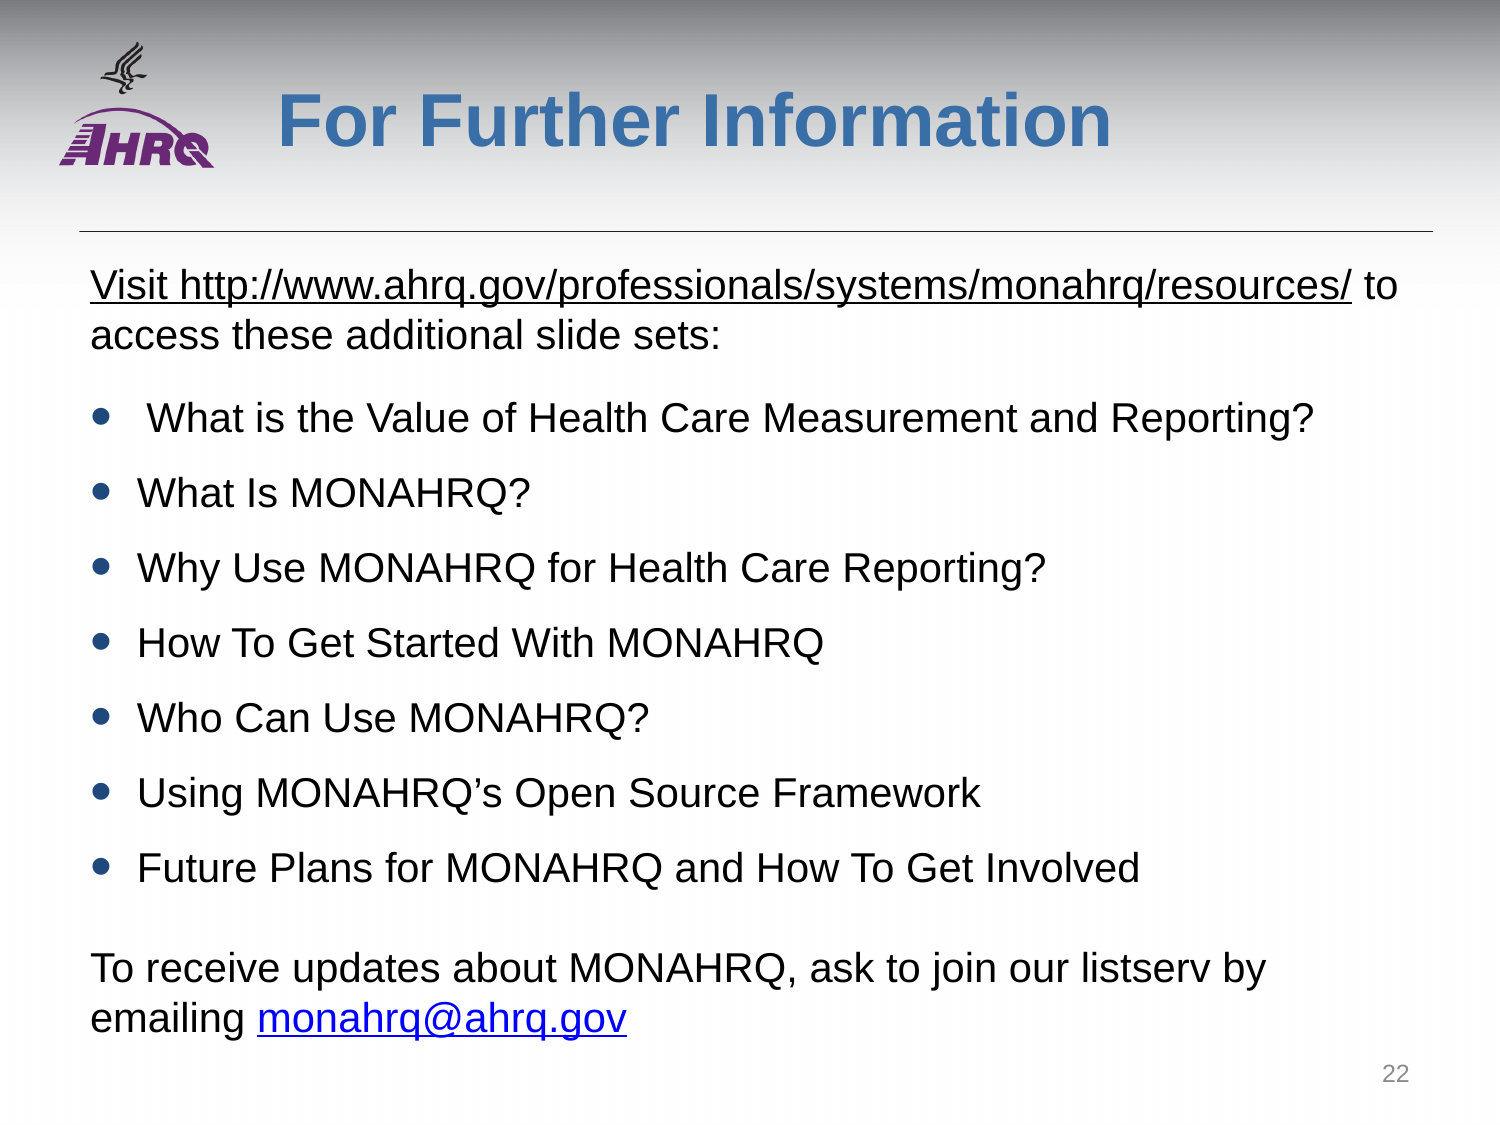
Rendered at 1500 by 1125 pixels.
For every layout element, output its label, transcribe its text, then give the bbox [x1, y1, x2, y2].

title For Further Information [262, 45, 1425, 188]
picture [0, 0, 1500, 1125]
slide_number 22 [1074, 1042, 1425, 1103]
list Visit http://www.ahrq.gov/professionals/systems/monahrq/resources/ to access these additional slide sets: What is the Value of Health Care Measurement and Reporting? What Is MONAHRQ? Why Use MONAHRQ for Health Care Reporting? How To Get Started With MONAHRQ Who Can Use MONAHRQ? Using MONAHRQ’s Open Source Framework Future Plans for MONAHRQ and How To Get Involved To receive updates about MONAHRQ, ask to join our listserv by emailing monahrq@ahrq.gov [75, 249, 1425, 1005]
